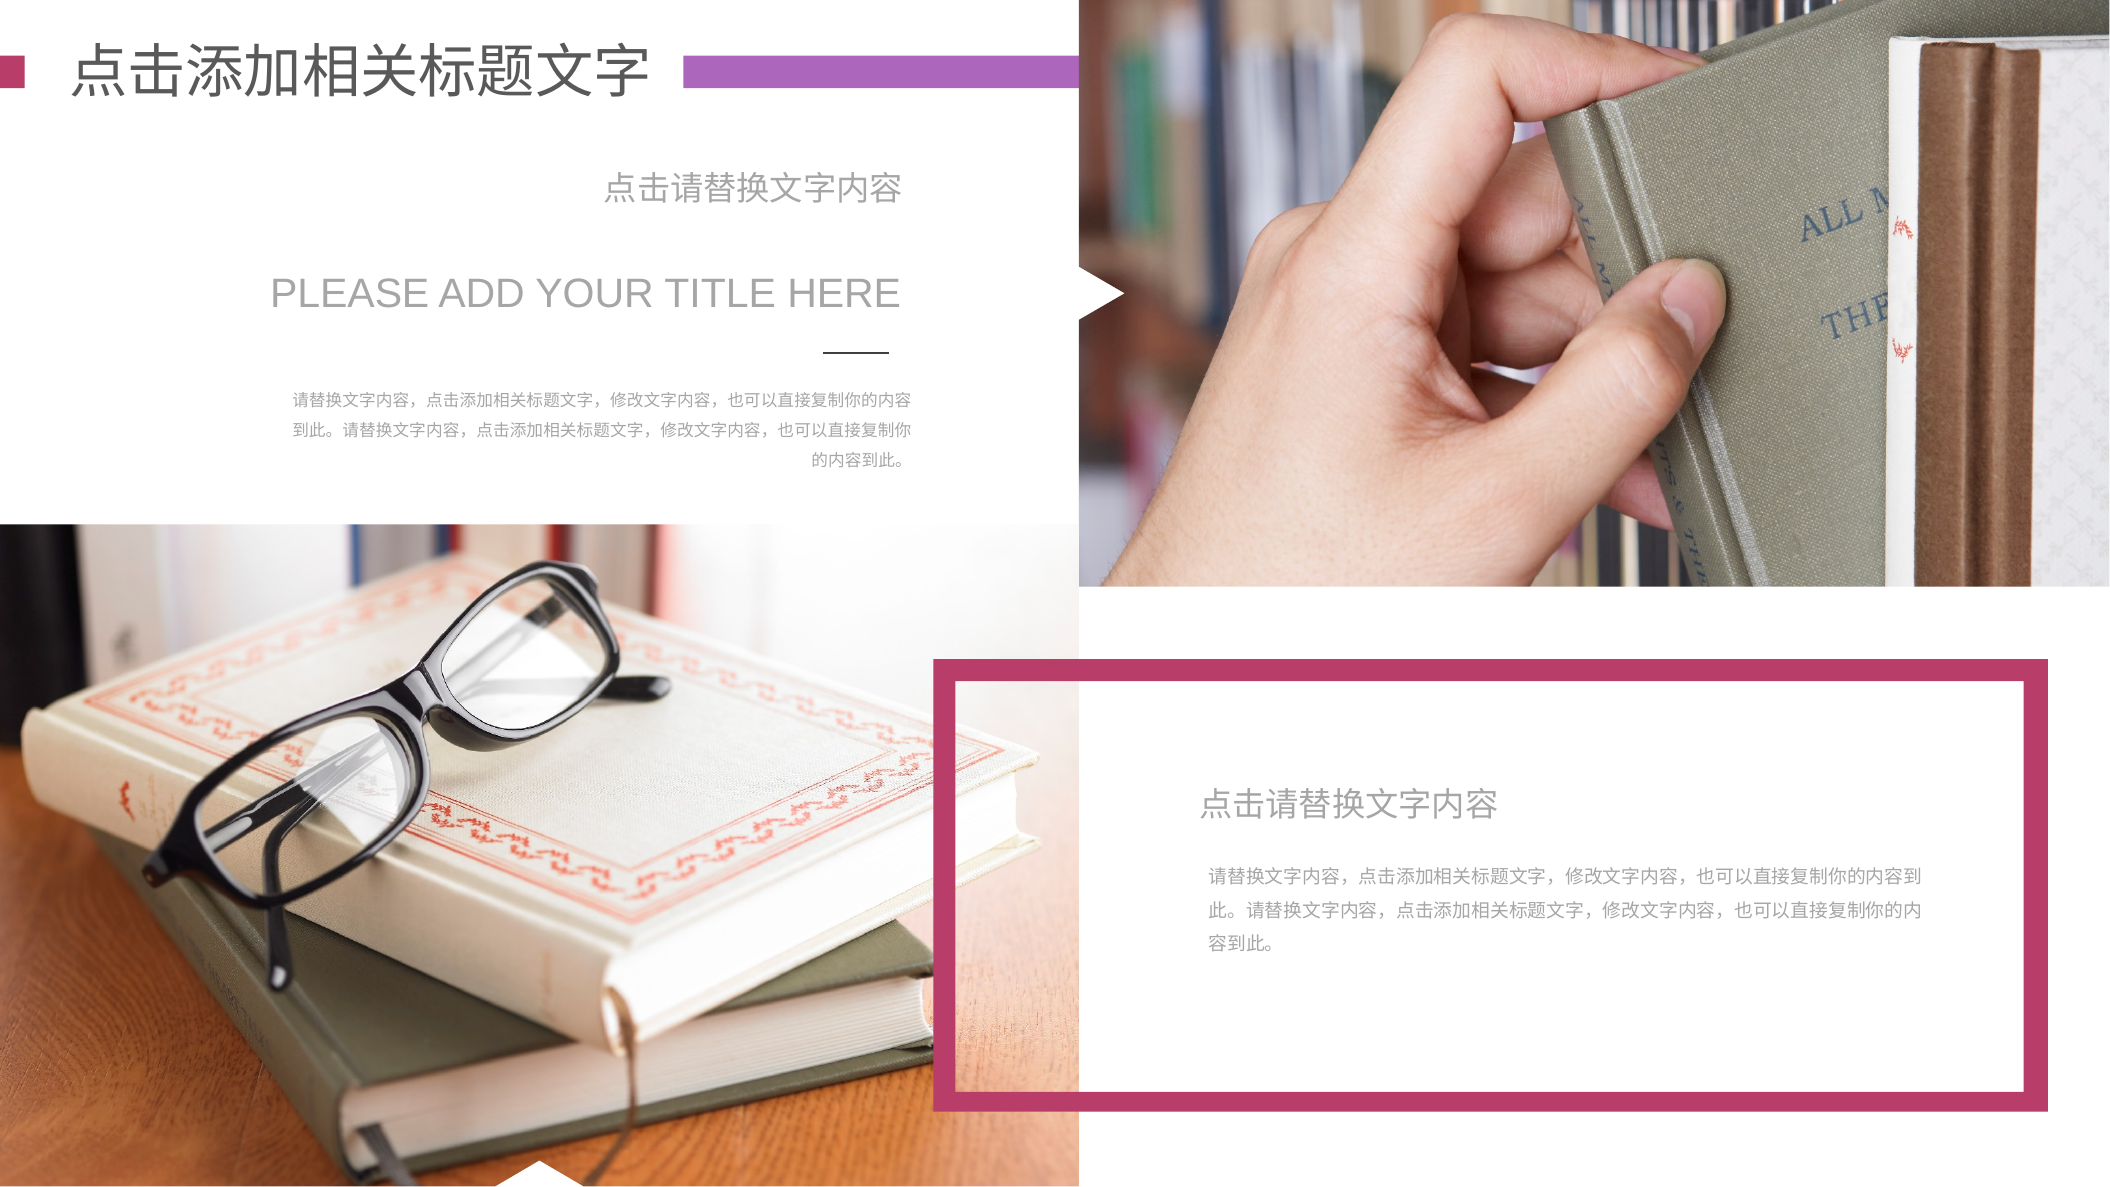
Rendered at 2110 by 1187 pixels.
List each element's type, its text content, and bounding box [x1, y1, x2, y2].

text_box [250, 139, 927, 476]
text_box 点击添加相关标题文字 [54, 26, 667, 112]
text_box [0, 523, 1080, 1187]
text_box [1077, 0, 2110, 588]
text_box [933, 659, 2048, 1112]
